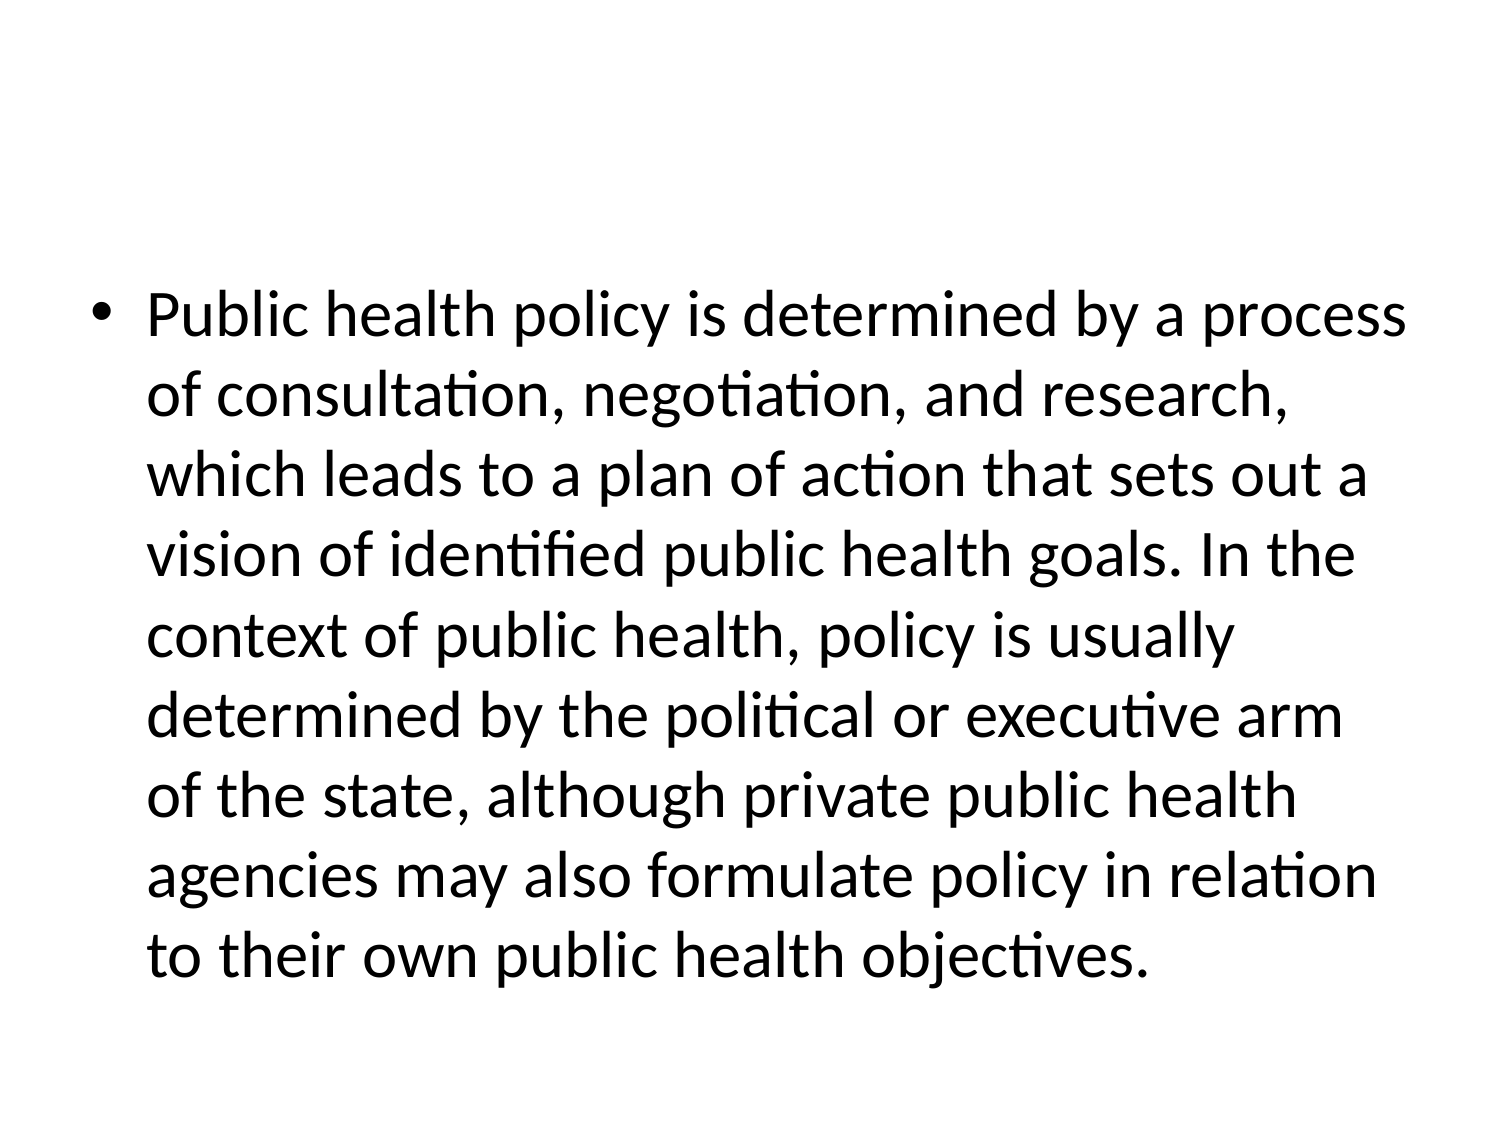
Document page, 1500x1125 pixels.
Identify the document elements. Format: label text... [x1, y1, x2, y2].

list Public health policy is determined by a process of consultation, negotiation, and research, which leads to a plan of action that sets out a vision of identified public health goals. In the context of public health, policy is usually determined by the political or executive arm of the state, although private public health agencies may also formulate policy in relation to their own public health objectives. [75, 262, 1425, 1005]
